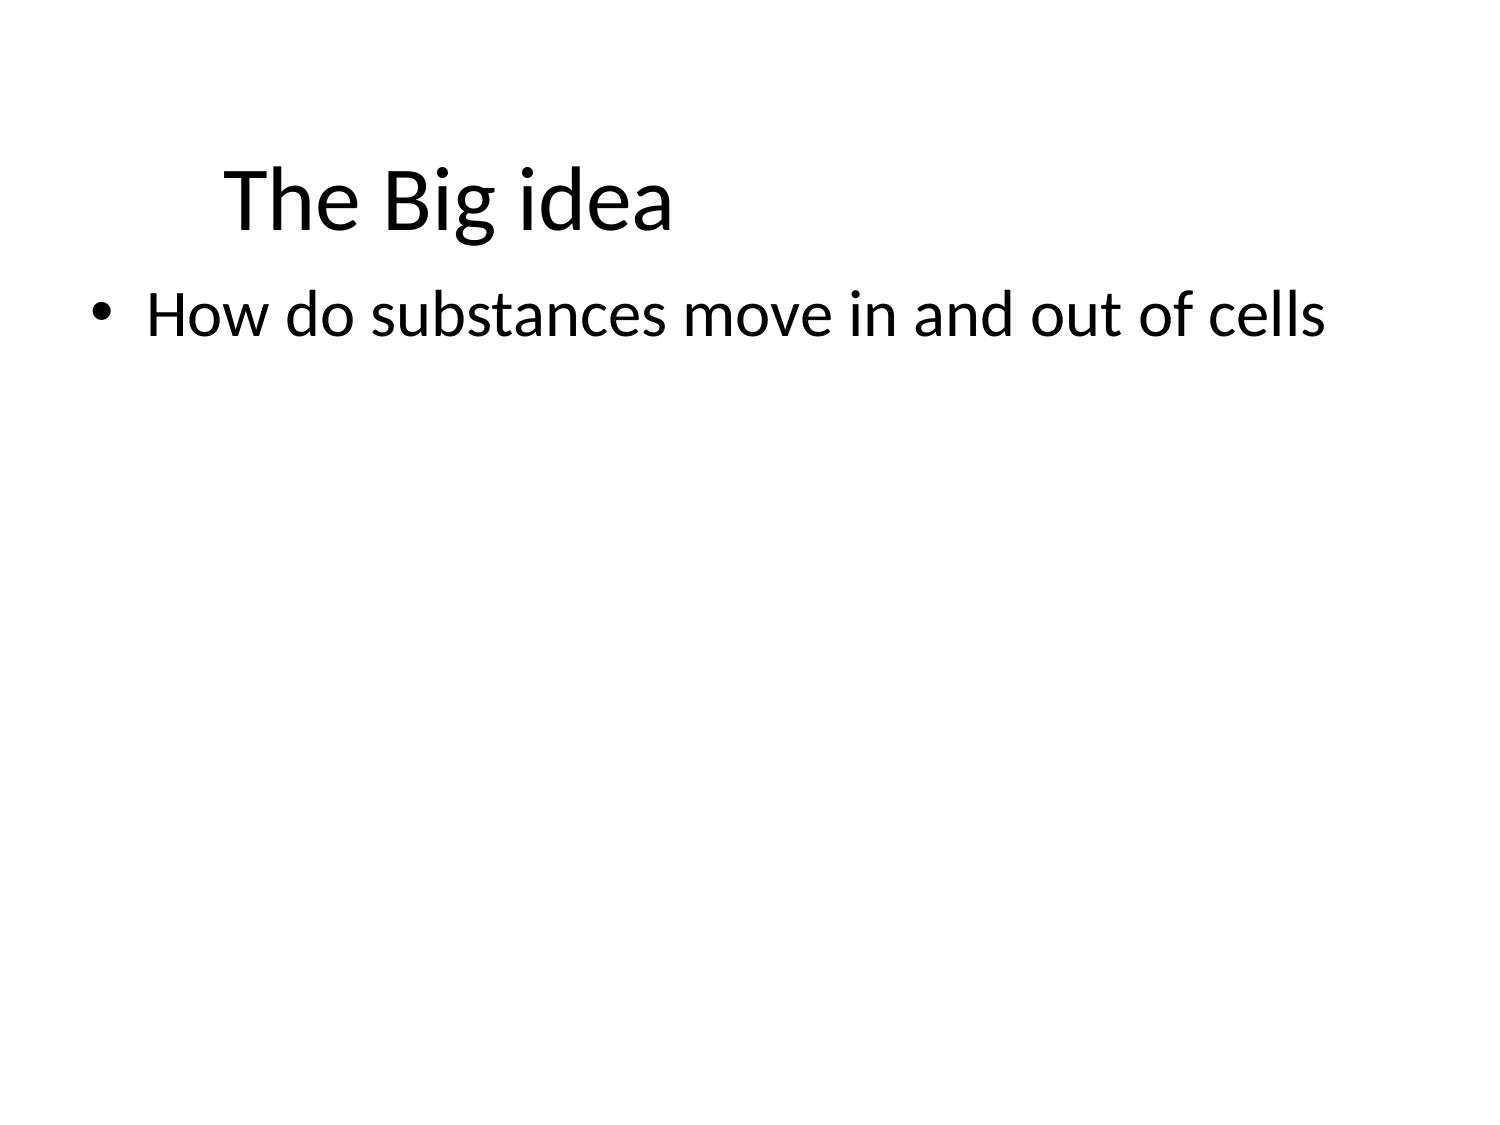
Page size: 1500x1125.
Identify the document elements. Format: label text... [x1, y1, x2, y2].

title The Big idea [0, 99, 1125, 288]
list How do substances move in and out of cells [75, 262, 1425, 1005]
